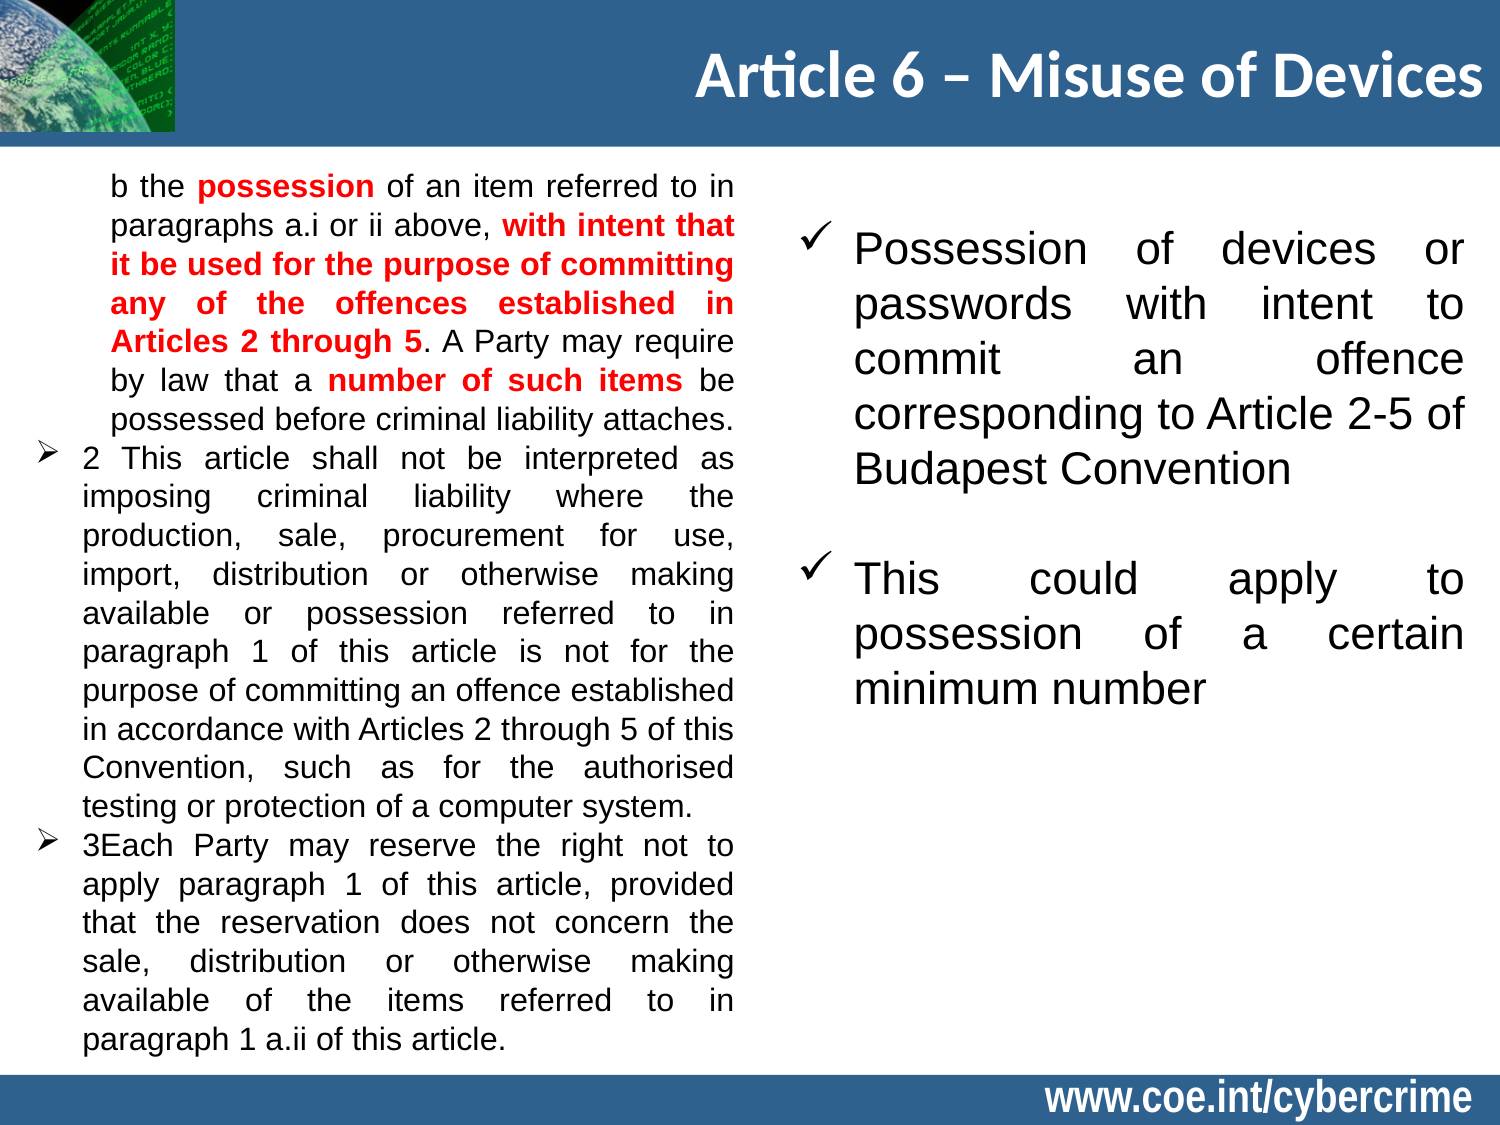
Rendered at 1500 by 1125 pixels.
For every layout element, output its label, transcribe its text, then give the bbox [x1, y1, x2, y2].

text_box Article 6 – Misuse of Devices [0, 0, 1500, 149]
text_box b the possession of an item referred to in paragraphs a.i or ii above, with intent that it be used for the purpose of committing any of the offences established in Articles 2 through 5. A Party may require by law that a number of such items be possessed before criminal liability attaches. 2 This article shall not be interpreted as imposing criminal liability where the production, sale, procurement for use, import, distribution or otherwise making available or possession referred to in paragraph 1 of this article is not for the purpose of committing an offence established in accordance with Articles 2 through 5 of this Convention, such as for the authorised testing or protection of a computer system. 3Each Party may reserve the right not to apply paragraph 1 of this article, provided that the reservation does not concern the sale, distribution or otherwise making available of the items referred to in paragraph 1 a.ii of this article. [20, 158, 750, 1064]
text_box [0, 1073, 1030, 1125]
picture [0, 0, 175, 132]
text_box Possession of devices or passwords with intent to commit an offence corresponding to Article 2-5 of Budapest Convention This could apply to possession of a certain minimum number [782, 211, 1480, 721]
text_box www.coe.int/cybercrime [1030, 1059, 1500, 1125]
